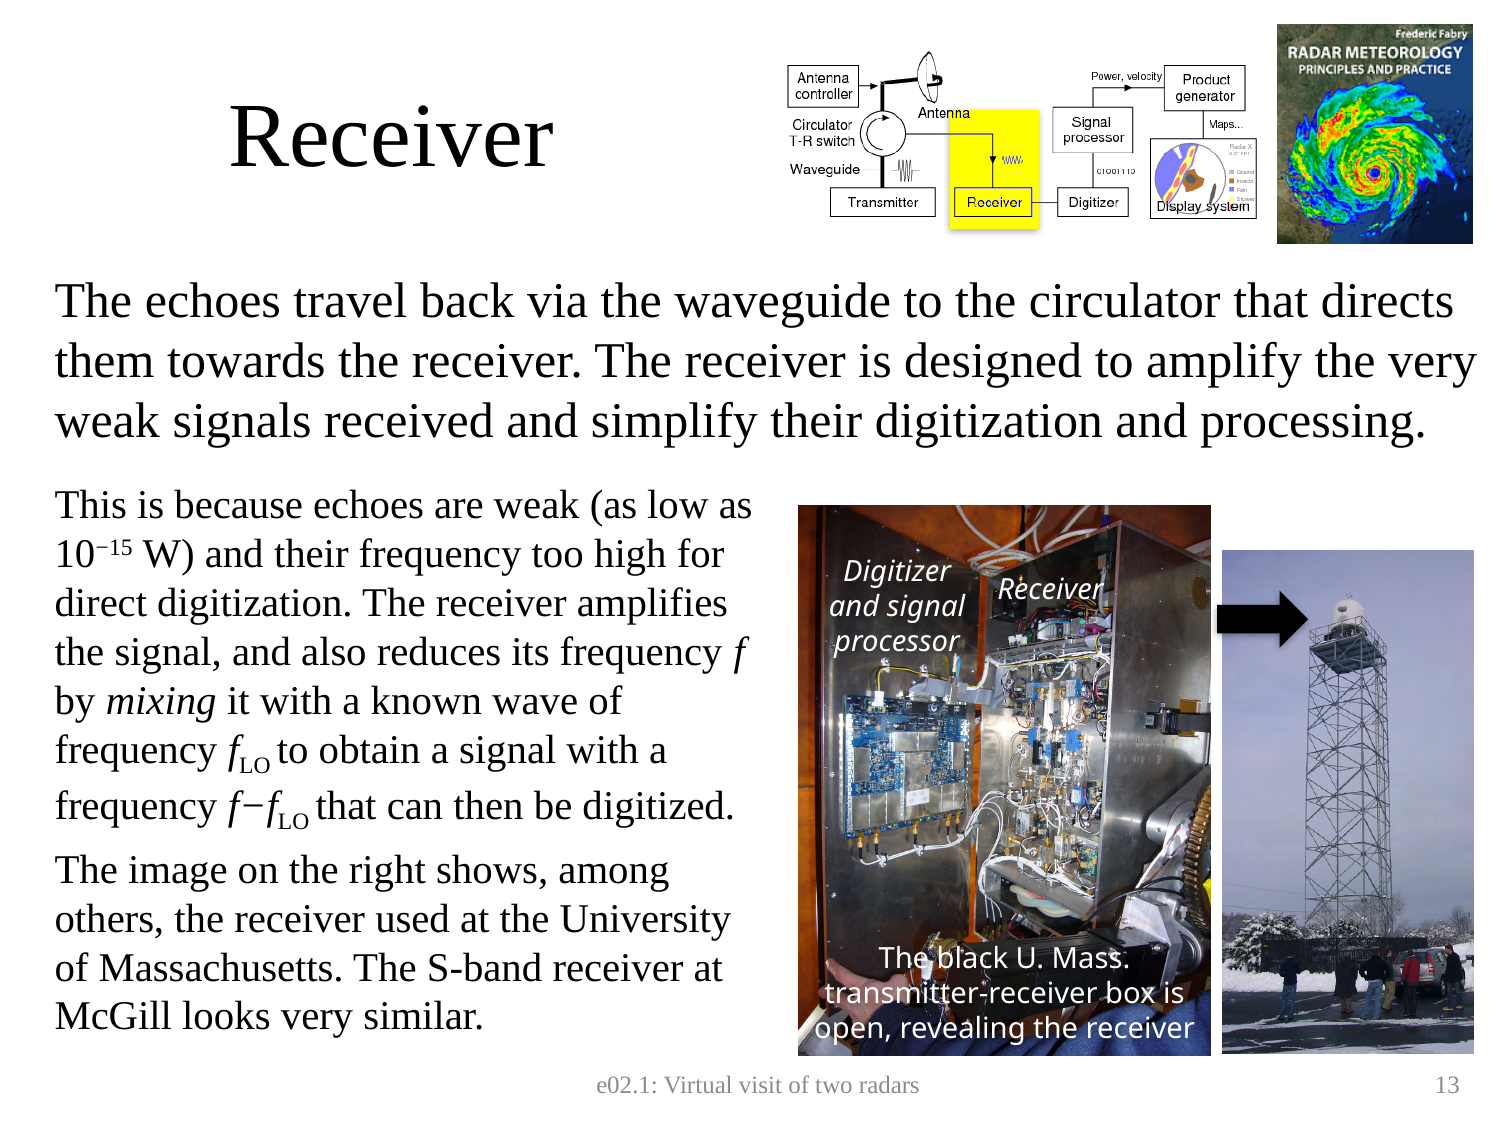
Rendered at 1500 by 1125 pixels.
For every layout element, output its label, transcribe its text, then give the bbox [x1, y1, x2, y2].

picture [1277, 24, 1473, 244]
picture [798, 505, 1212, 1056]
slide_number 13 [1125, 1053, 1475, 1113]
title Receiver [39, 26, 744, 233]
picture [1222, 550, 1474, 1054]
text_box The echoes travel back via the waveguide to the circulator that directs them towards the receiver. The receiver is designed to amplify the very weak signals received and simplify their digitization and processing. [39, 260, 1500, 462]
footer e02.1: Virtual visit of two radars [169, 1053, 1125, 1113]
text_box This is because echoes are weak (as low as 10−15 W) and their frequency too high for direct digitization. The receiver amplifies the signal, and also reduces its frequency f by mixing it with a known wave of frequency fLO to obtain a signal with a frequency f−fLO that can then be digitized. The image on the right shows, among others, the receiver used at the University of Massachusetts. The S-band receiver at McGill looks very similar. [39, 469, 770, 1091]
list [785, 51, 1258, 221]
